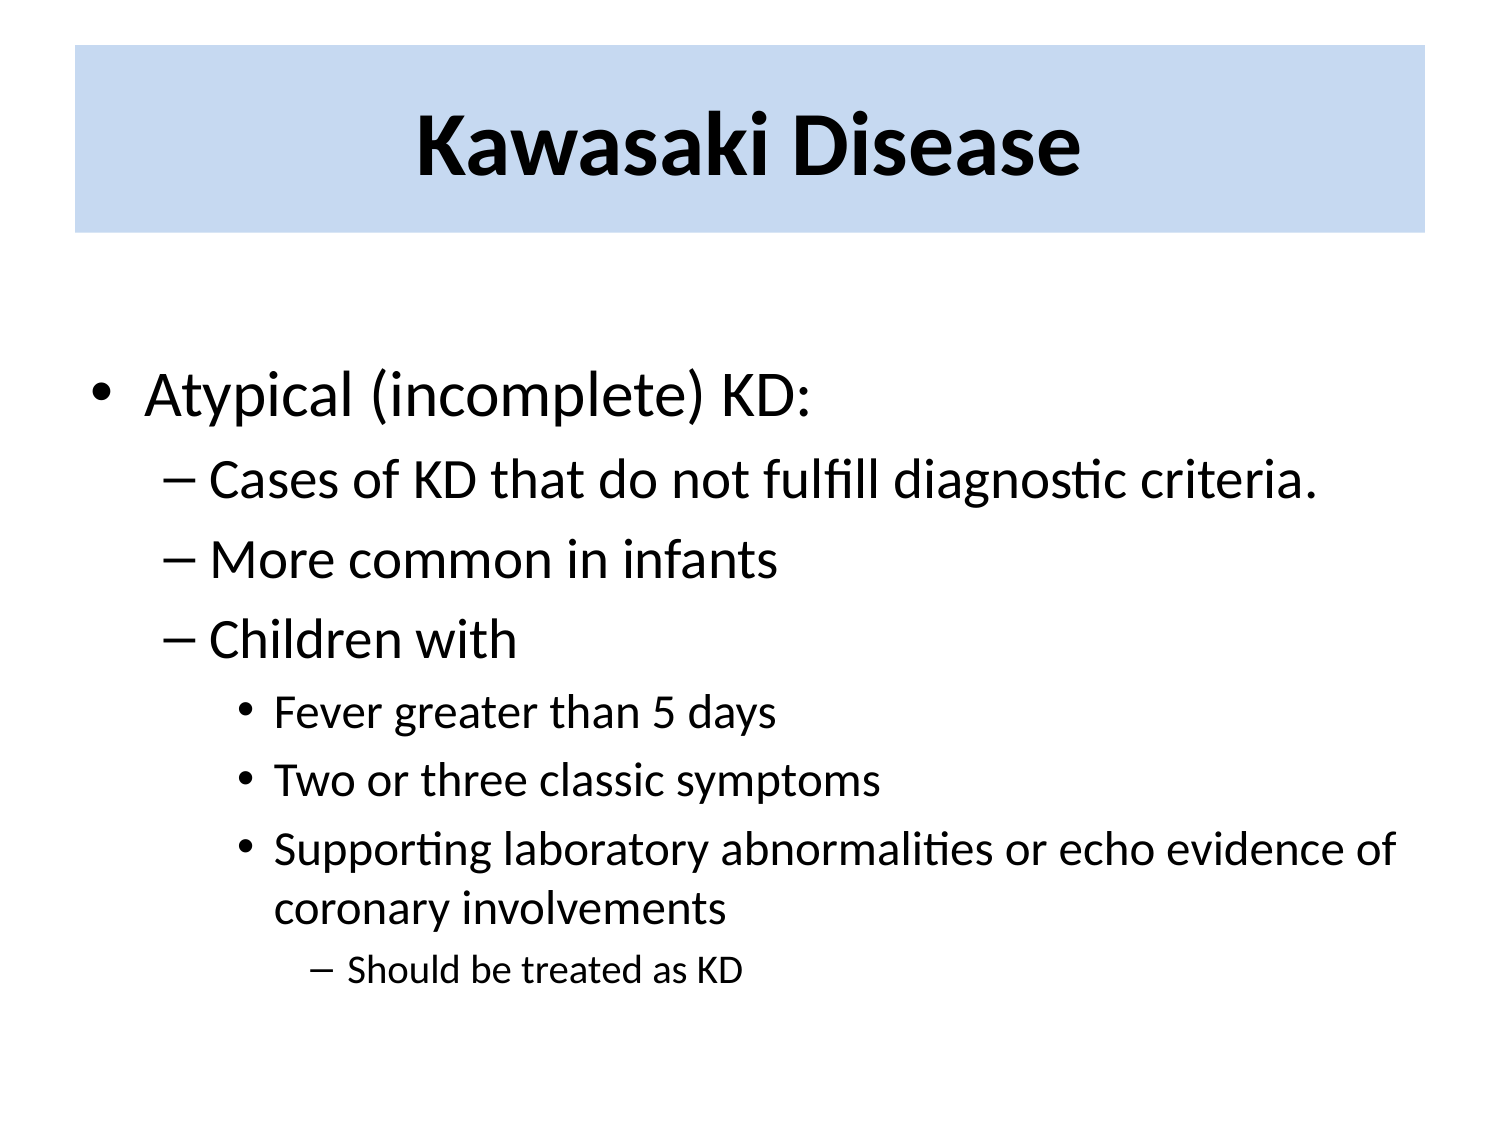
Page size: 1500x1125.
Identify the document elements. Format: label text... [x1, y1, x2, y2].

list Atypical (incomplete) KD: Cases of KD that do not fulfill diagnostic criteria. More common in infants Children with Fever greater than 5 days Two or three classic symptoms Supporting laboratory abnormalities or echo evidence of coronary involvements Should be treated as KD [75, 262, 1425, 1005]
title Kawasaki Disease [75, 45, 1425, 233]
